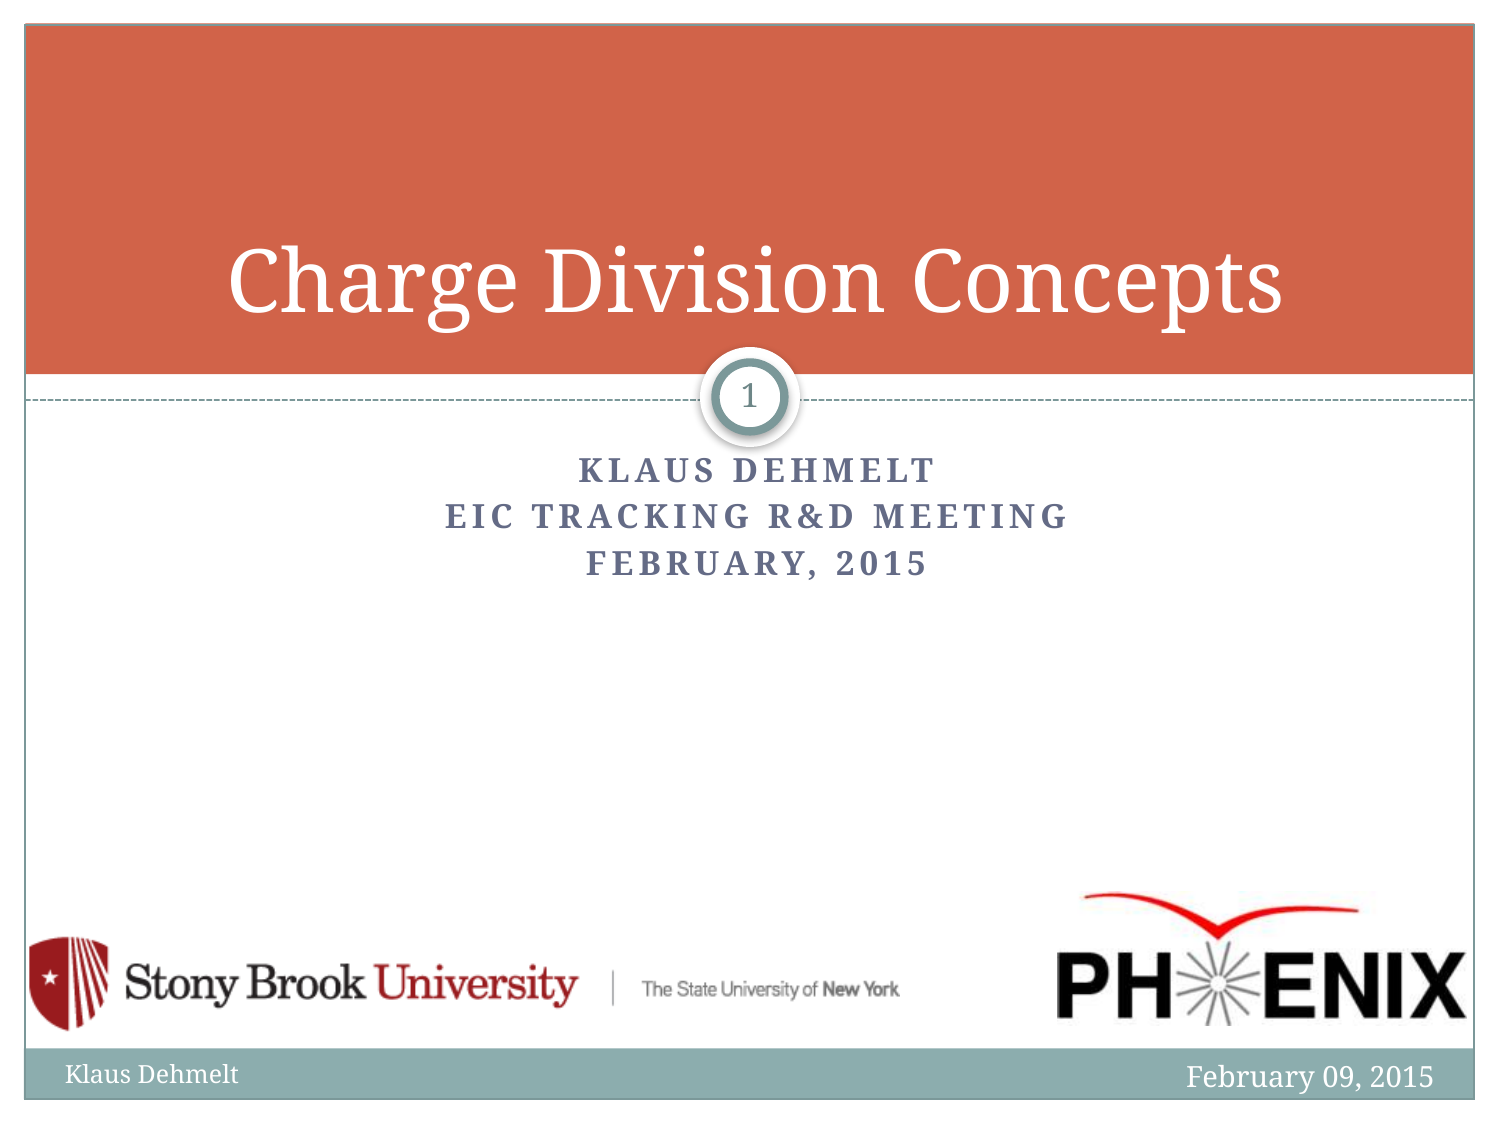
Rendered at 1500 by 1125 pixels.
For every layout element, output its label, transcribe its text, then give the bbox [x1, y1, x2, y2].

slide_number 1 [712, 360, 788, 434]
picture [1057, 891, 1467, 1026]
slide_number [950, 1050, 1450, 1111]
title Charge Division Concepts [118, 87, 1394, 338]
footer Klaus Dehmelt [50, 1051, 638, 1112]
list Klaus Dehmelt EIC Tracking R&D Meeting February, 2015 [118, 441, 1394, 688]
picture [28, 909, 900, 1047]
